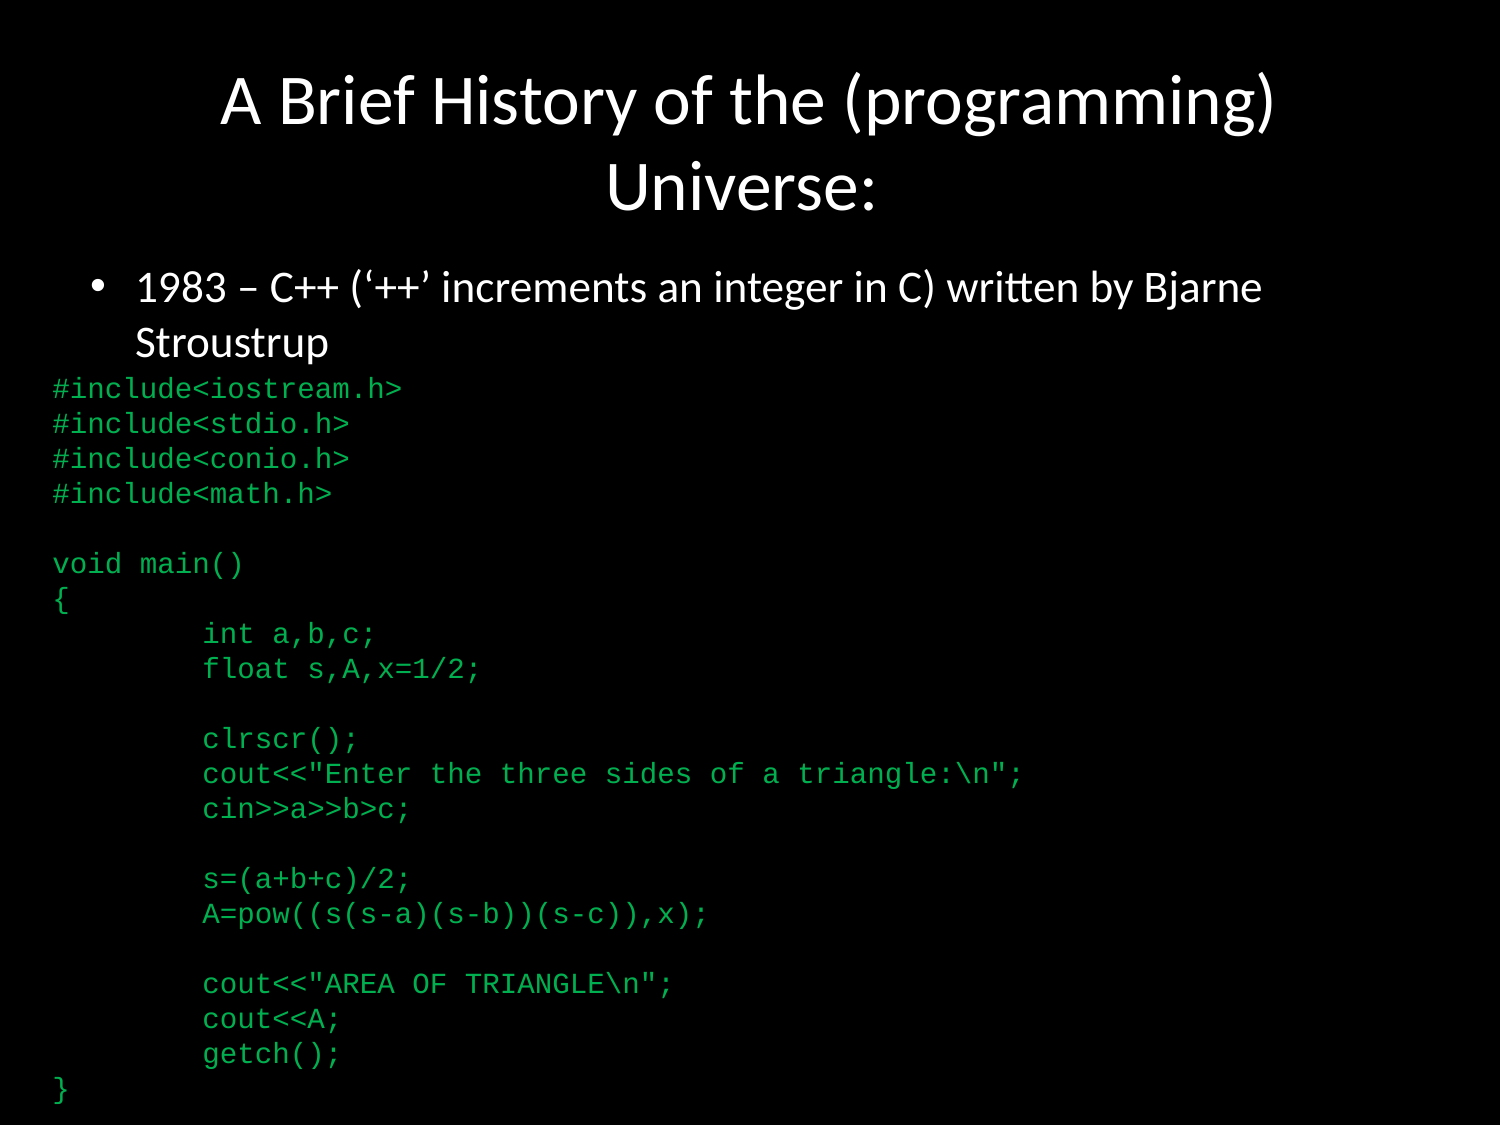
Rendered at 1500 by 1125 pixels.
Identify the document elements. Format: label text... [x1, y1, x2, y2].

list 1983 – C++ (‘++’ increments an integer in C) written by Bjarne Stroustrup [75, 249, 1425, 362]
text_box #include<iostream.h> #include<stdio.h> #include<conio.h> #include<math.h> void main() { int a,b,c; float s,A,x=1/2; clrscr(); cout<<"Enter the three sides of a triangle:\n"; cin>>a>>b>c; s=(a+b+c)/2; A=pow((s(s-a)(s-b))(s-c)),x); cout<<"AREA OF TRIANGLE\n"; cout<<A; getch(); } [37, 362, 1425, 1112]
title A Brief History of the (programming) Universe: [75, 45, 1425, 233]
